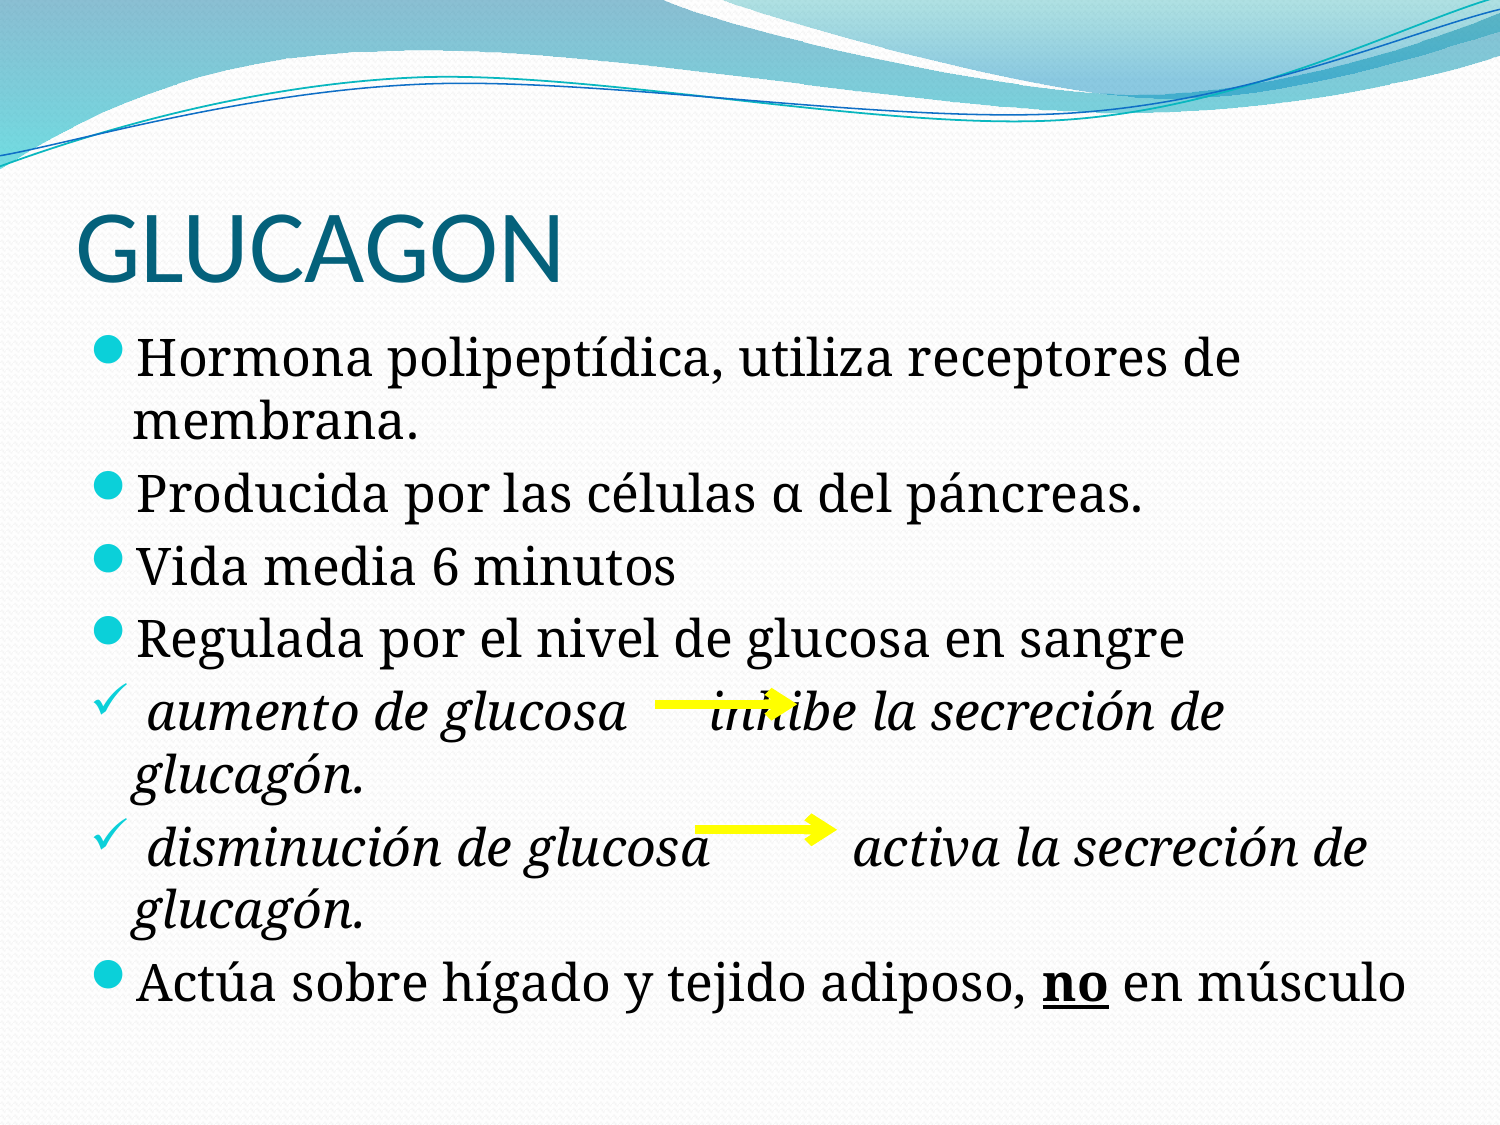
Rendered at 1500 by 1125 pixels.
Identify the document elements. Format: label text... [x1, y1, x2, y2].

title GLUCAGON [75, 115, 1425, 303]
list Hormona polipeptídica, utiliza receptores de membrana. Producida por las células α del páncreas. Vida media 6 minutos Regulada por el nivel de glucosa en sangre aumento de glucosa inhibe la secreción de glucagón. disminución de glucosa activa la secreción de glucagón. Actúa sobre hígado y tejido adiposo, no en músculo [75, 317, 1425, 1038]
